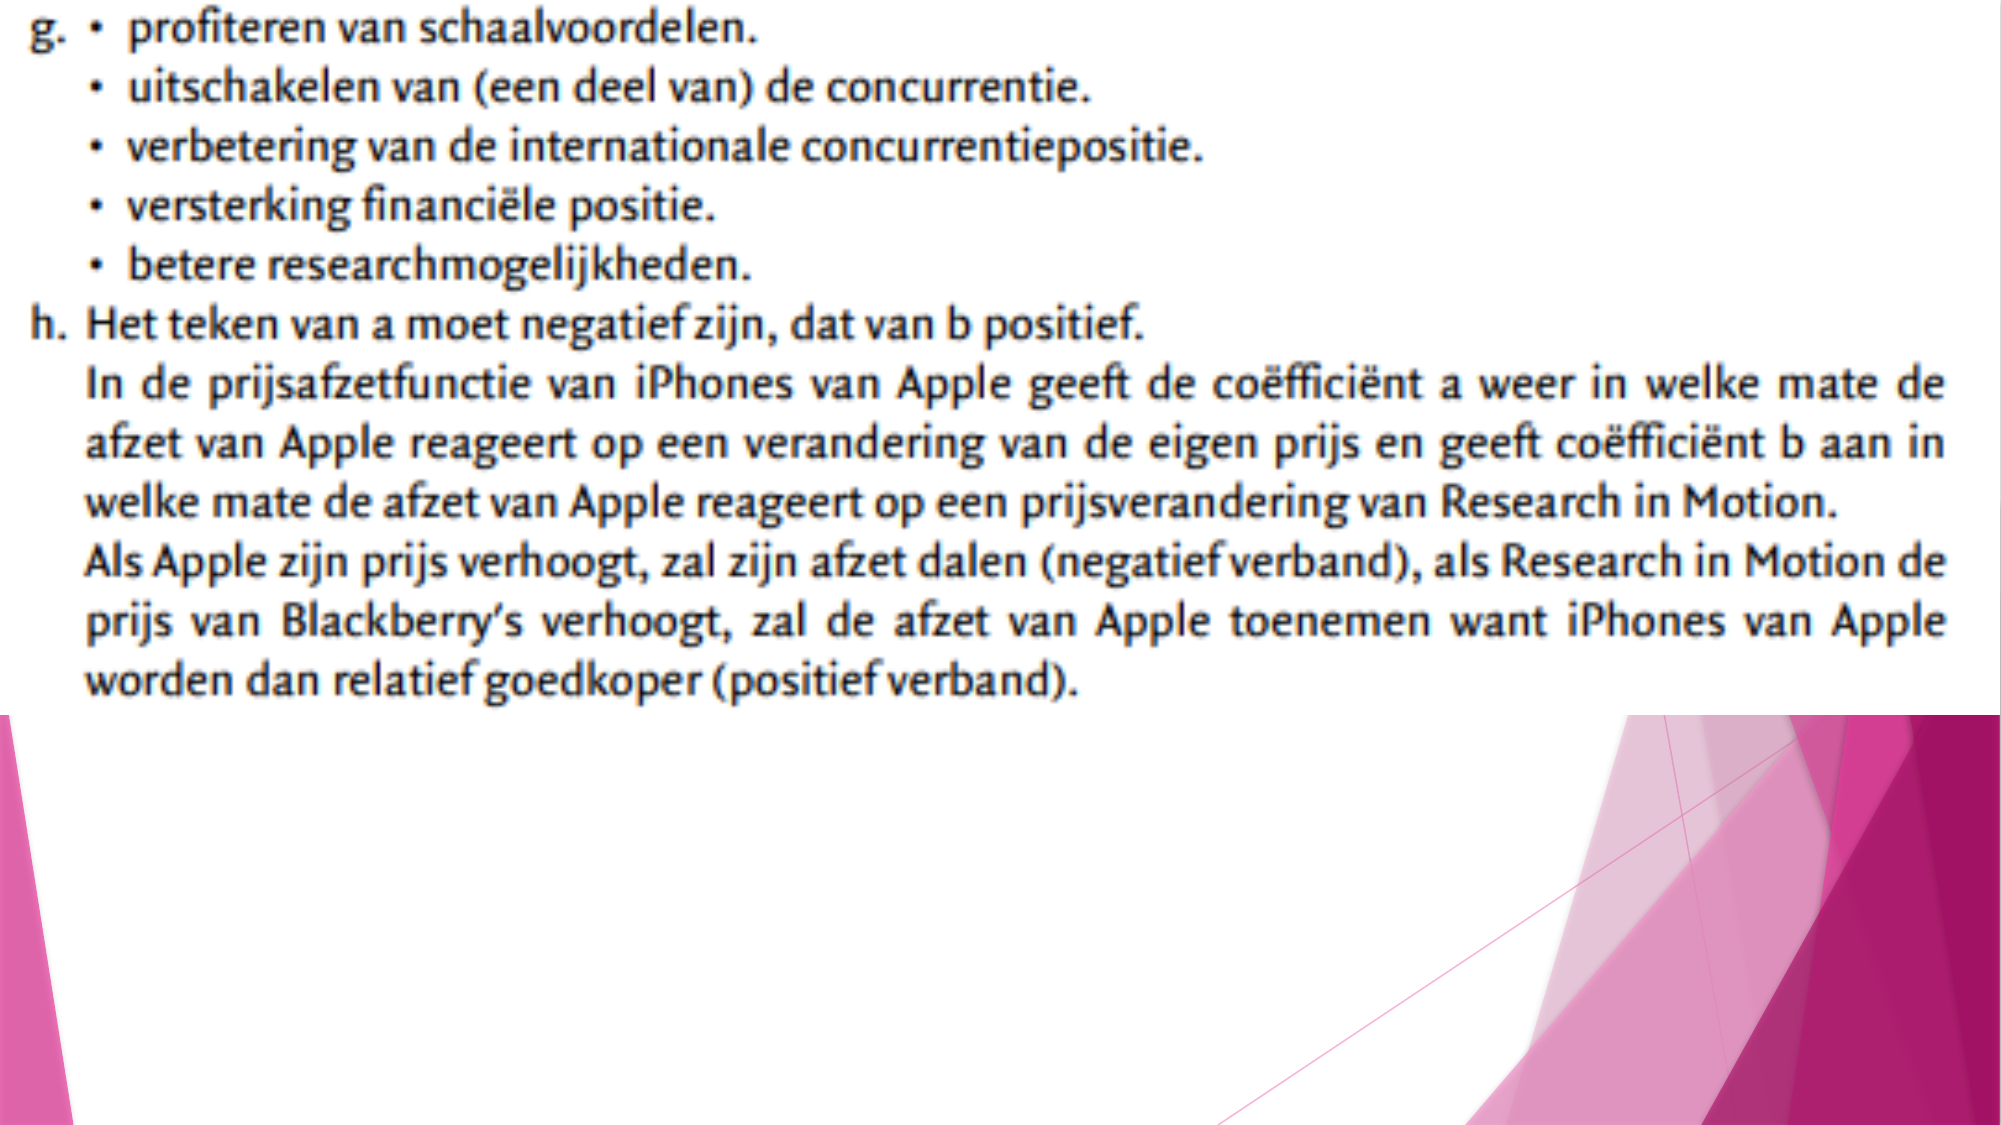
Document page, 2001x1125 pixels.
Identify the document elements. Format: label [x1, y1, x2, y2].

picture [0, 0, 2000, 716]
